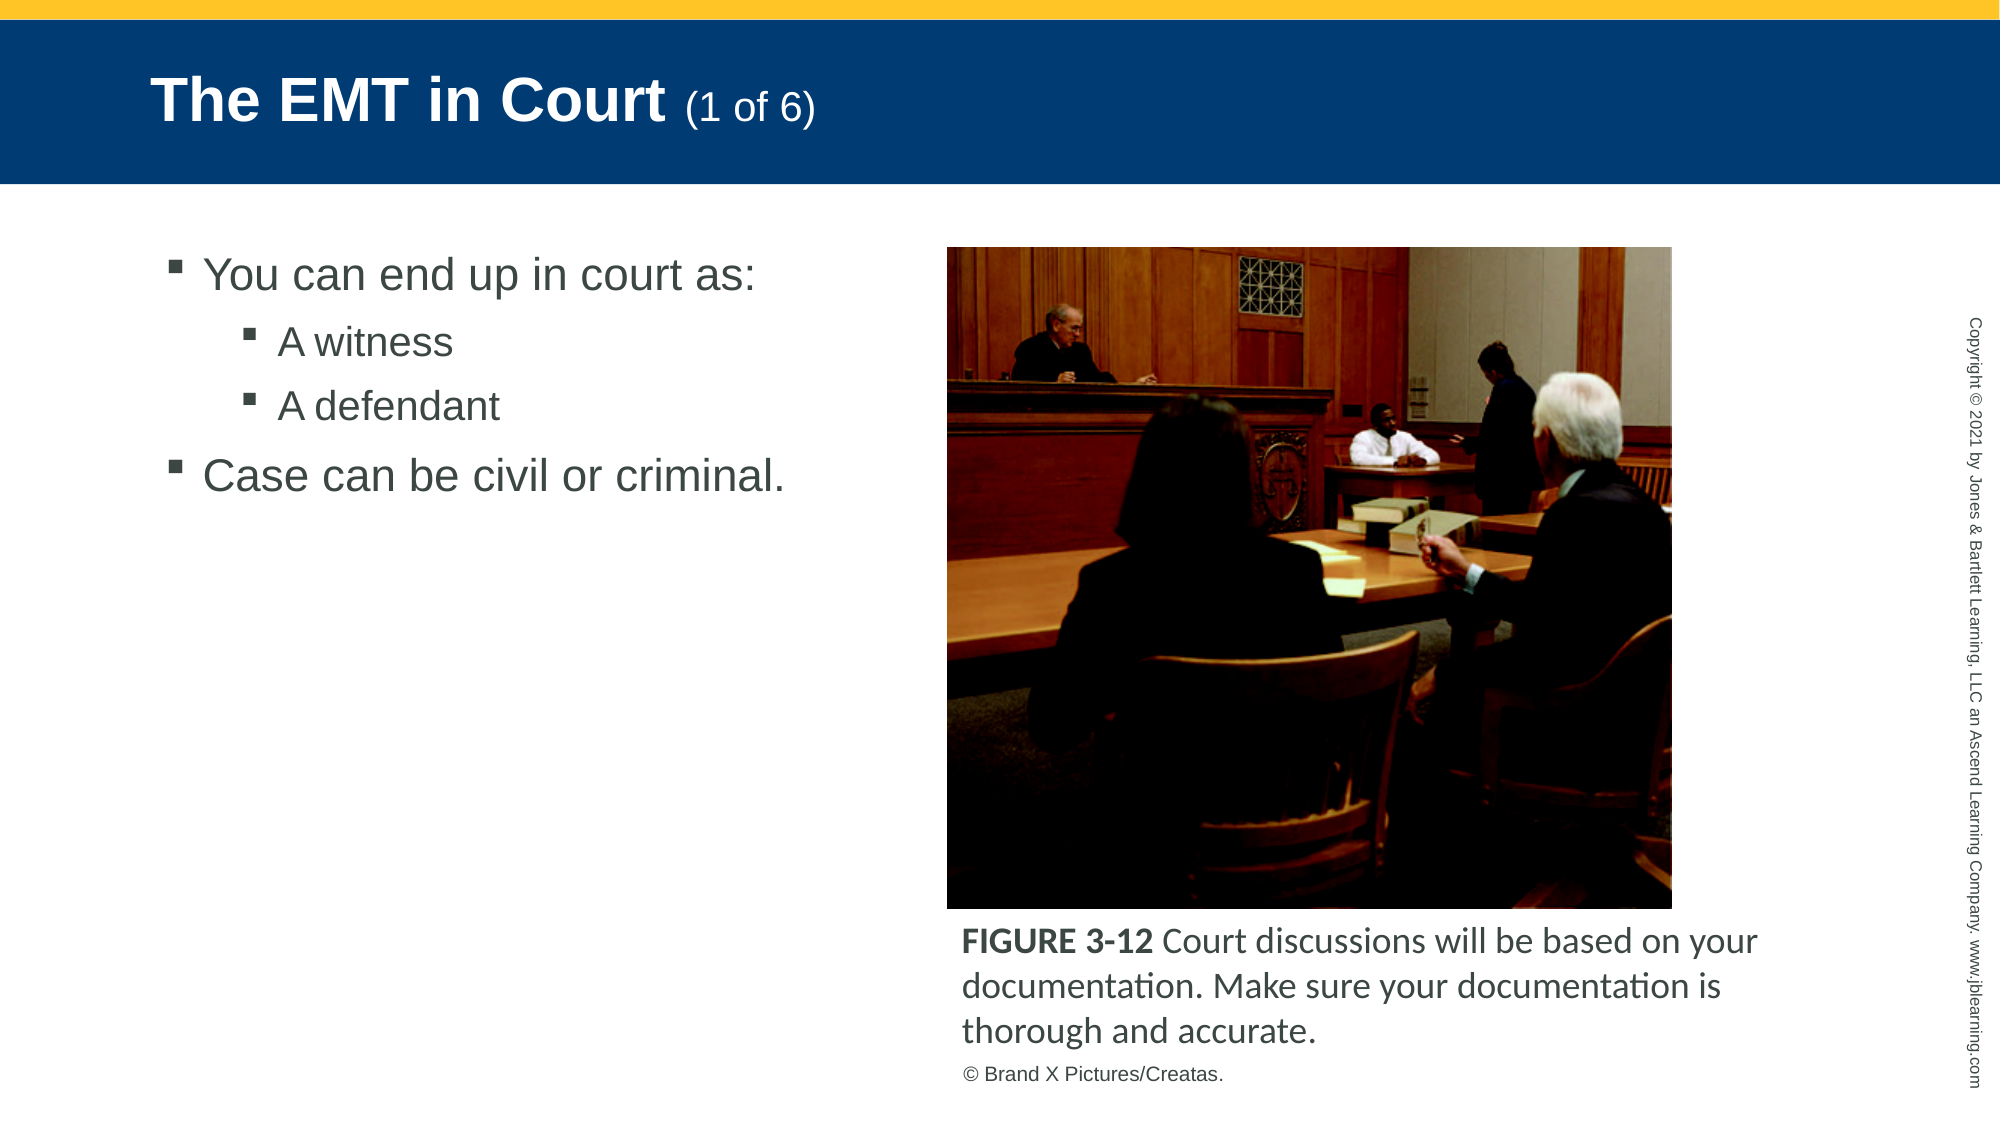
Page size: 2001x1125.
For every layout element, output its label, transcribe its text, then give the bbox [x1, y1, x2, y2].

title The EMT in Court (1 of 6) [0, 19, 2000, 185]
picture [947, 247, 1672, 909]
text_box © Brand X Pictures/Creatas. [948, 1053, 1240, 1093]
text_box FIGURE 3-12 Court discussions will be based on your documentation. Make sure your documentation is thorough and accurate. [947, 908, 1948, 1059]
list You can end up in court as: A witness A defendant Case can be civil or criminal. [150, 237, 1084, 1025]
